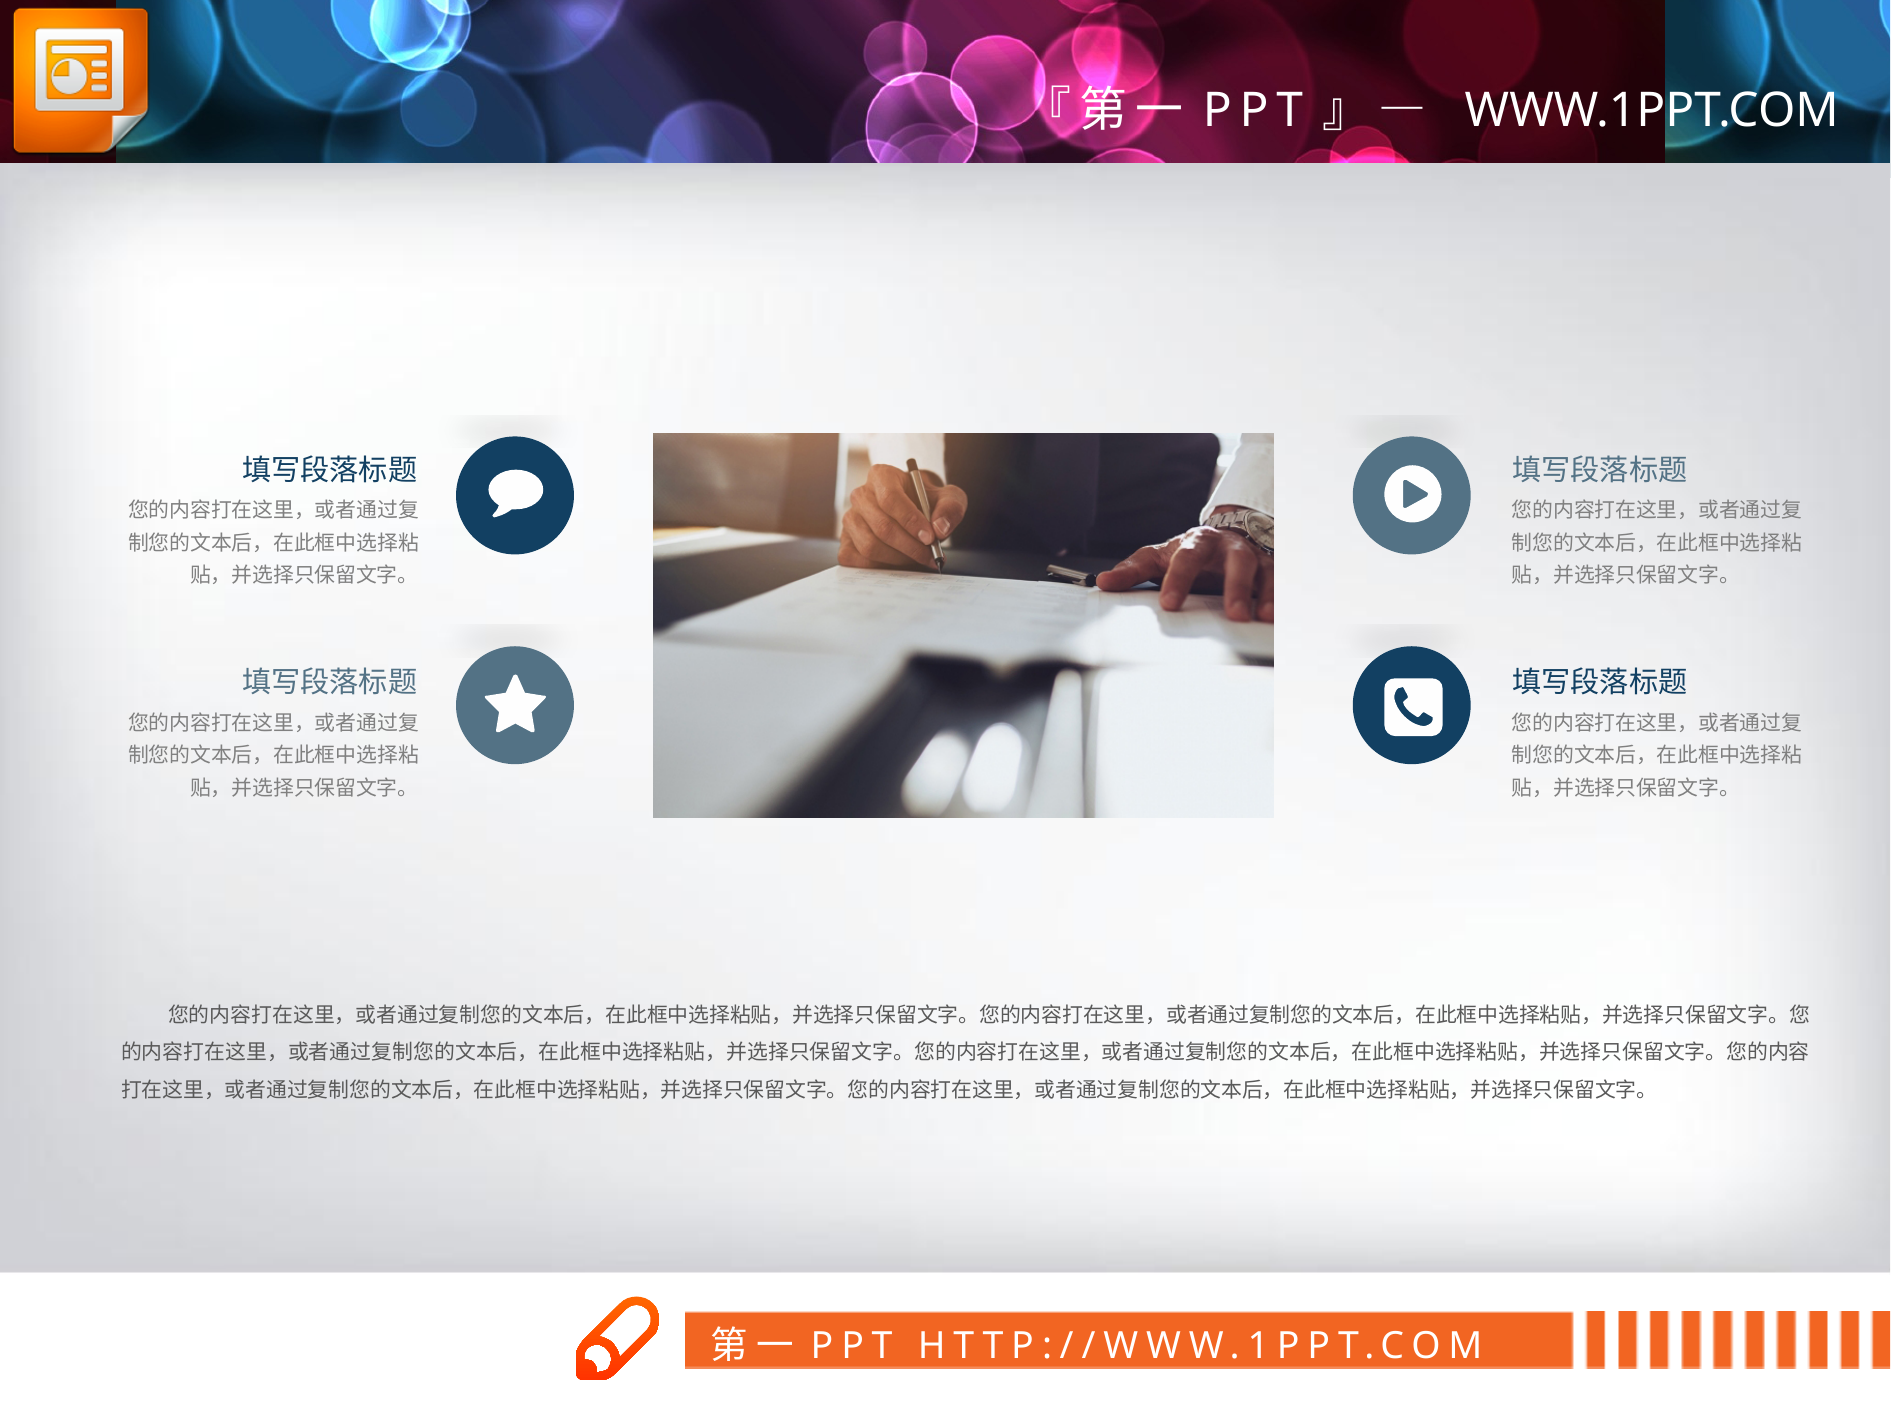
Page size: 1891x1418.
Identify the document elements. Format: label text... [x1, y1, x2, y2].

text_box [1384, 678, 1443, 737]
text_box [488, 469, 544, 518]
picture [0, 0, 1891, 1275]
text_box [1352, 646, 1471, 765]
text_box [1384, 465, 1442, 523]
text_box 您的内容打在这里，或者通过复制您的文本后，在此框中选择粘贴，并选择只保留文字。 [106, 482, 434, 595]
text_box 您的内容打在这里，或者通过复制您的文本后，在此框中选择粘贴，并选择只保留文字。 [106, 694, 434, 807]
text_box [1352, 436, 1471, 555]
picture [685, 1311, 1891, 1369]
text_box [456, 436, 574, 555]
text_box 填写段落标题 [1497, 433, 1703, 482]
text_box 您的内容打在这里，或者通过复制您的文本后，在此框中选择粘贴，并选择只保留文字。您的内容打在这里，或者通过复制您的文本后，在此框中选择粘贴，并选择只保留文字。您的内容打在这里，或者通过复制您的文本后，在此框中选择粘贴，并选择只保留文字。您的内容打在这里，或者通过复制您的文本后，在此框中选择粘贴，并选择只保留文字。您的内容打在这里，或者通过复制您的文本后，在此框中选择粘贴，并选择只保留文字。您的内容打在这里，或者通过复制您的文本后，在此框中选择粘贴，并选择只保留文字。 [106, 981, 1824, 1109]
text_box 填写段落标题 [227, 646, 433, 694]
text_box 您的内容打在这里，或者通过复制您的文本后，在此框中选择粘贴，并选择只保留文字。 [1496, 694, 1824, 807]
text_box [484, 674, 547, 733]
text_box 填写段落标题 [1497, 646, 1703, 694]
text_box 您的内容打在这里，或者通过复制您的文本后，在此框中选择粘贴，并选择只保留文字。 [1496, 482, 1824, 595]
text_box [456, 646, 574, 765]
text_box 填写段落标题 [227, 433, 433, 482]
